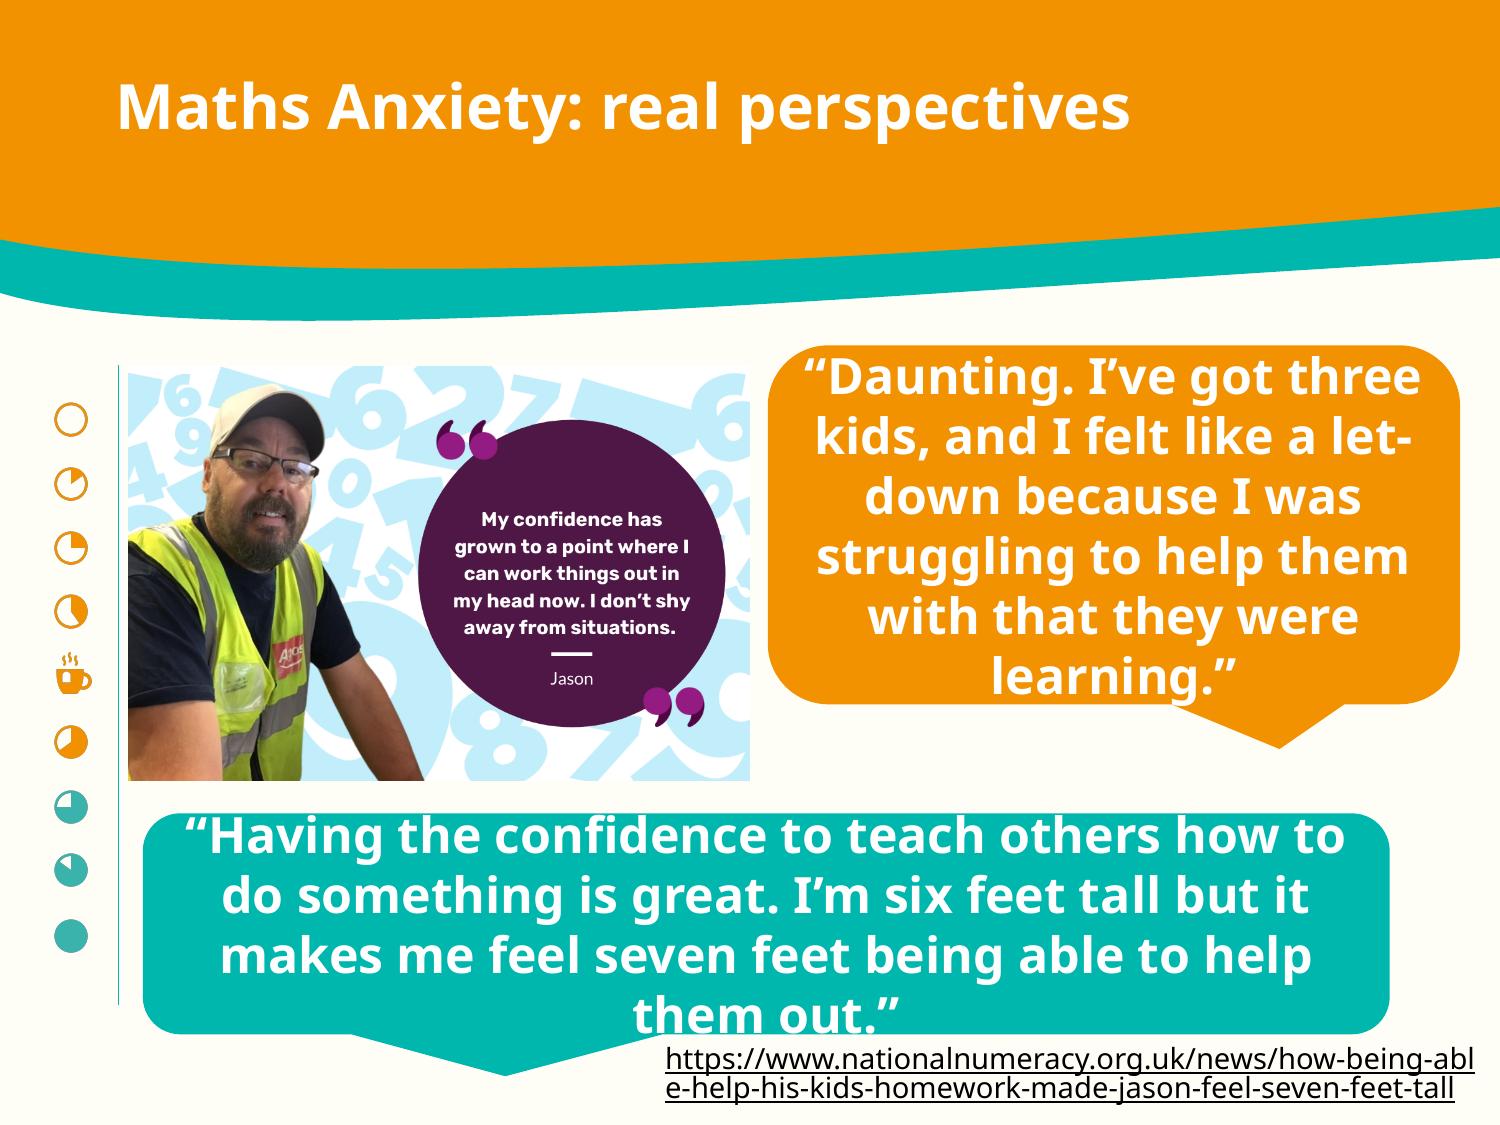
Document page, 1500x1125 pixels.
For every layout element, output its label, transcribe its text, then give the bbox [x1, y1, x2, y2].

picture [50, 786, 92, 828]
picture [128, 366, 750, 781]
picture [50, 398, 92, 441]
text_box https://www.nationalnumeracy.org.uk/news/how-being-able-help-his-kids-homework-made-jason-feel-seven-feet-tall [650, 1033, 1500, 1123]
text_box “Daunting. I’ve got three kids, and I felt like a let-down because I was struggling to help them with that they were learning.” [767, 345, 1461, 750]
picture [47, 646, 101, 700]
picture [50, 849, 92, 891]
picture [50, 590, 92, 633]
picture [50, 721, 92, 763]
picture [50, 915, 92, 957]
text_box “Having the confidence to teach others how to do something is great. I’m six feet tall but it makes me feel seven feet being able to help them out.” [142, 813, 1390, 1077]
picture [50, 527, 92, 569]
list Maths Anxiety: real perspectives [100, 67, 1411, 258]
picture [50, 463, 92, 505]
